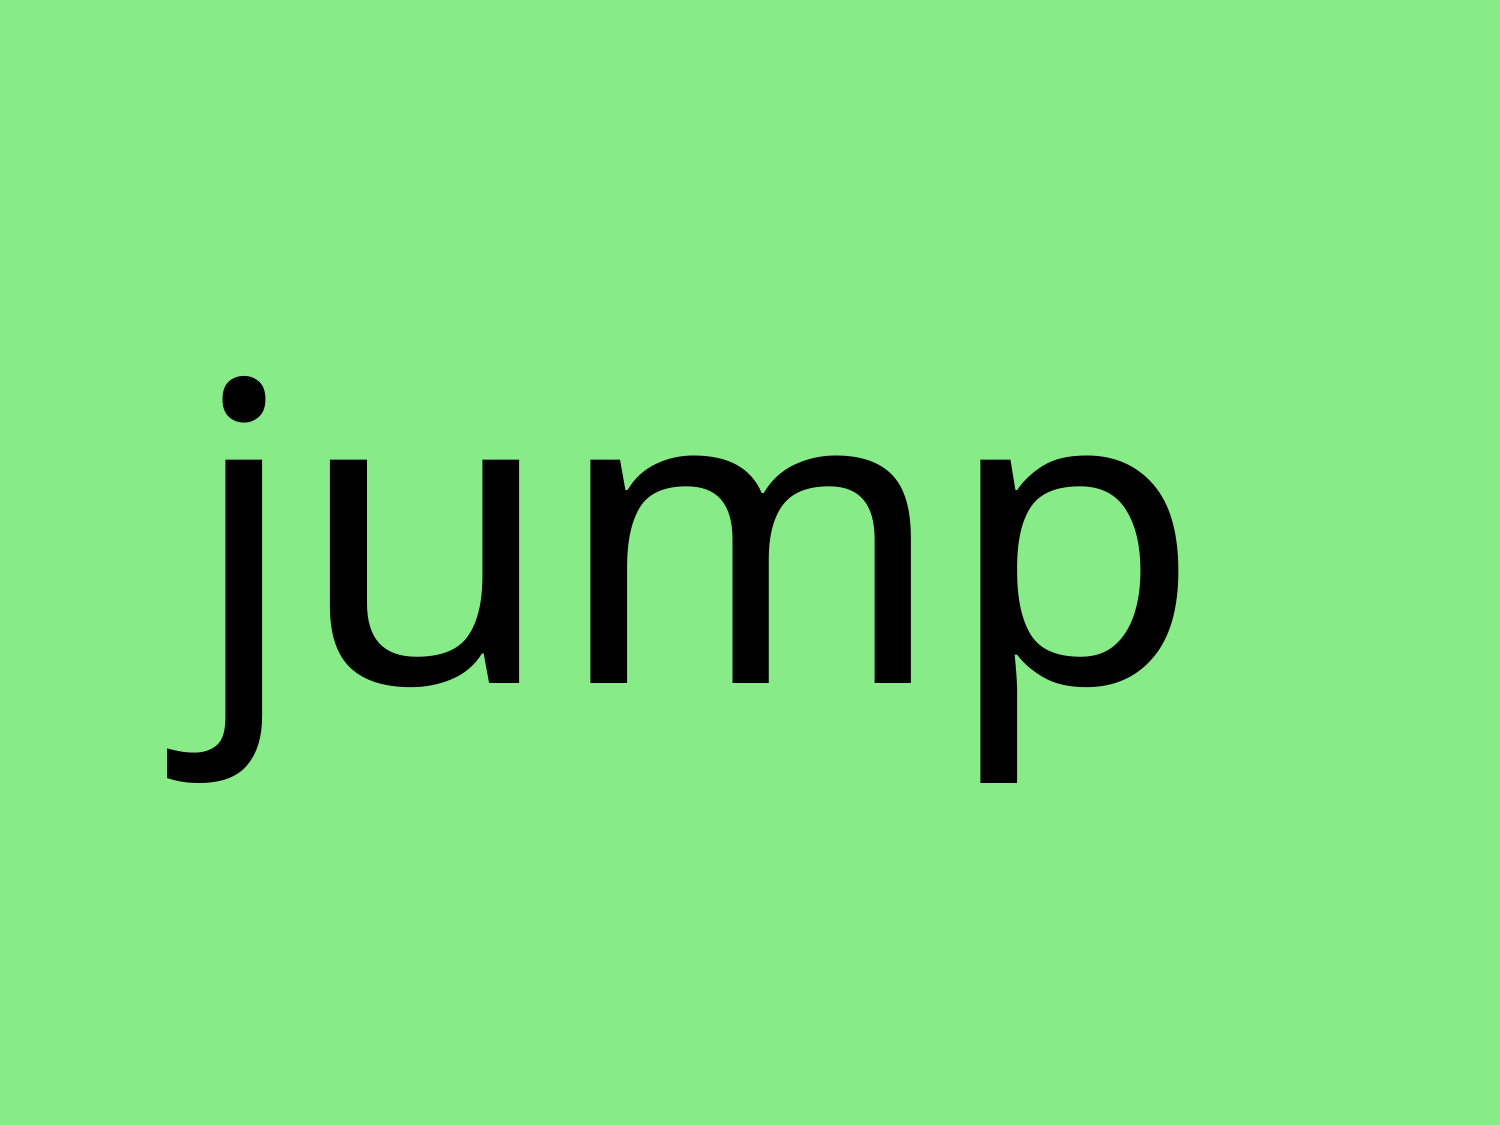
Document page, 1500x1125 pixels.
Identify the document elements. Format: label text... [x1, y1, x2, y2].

text_box jump [41, 259, 1459, 775]
